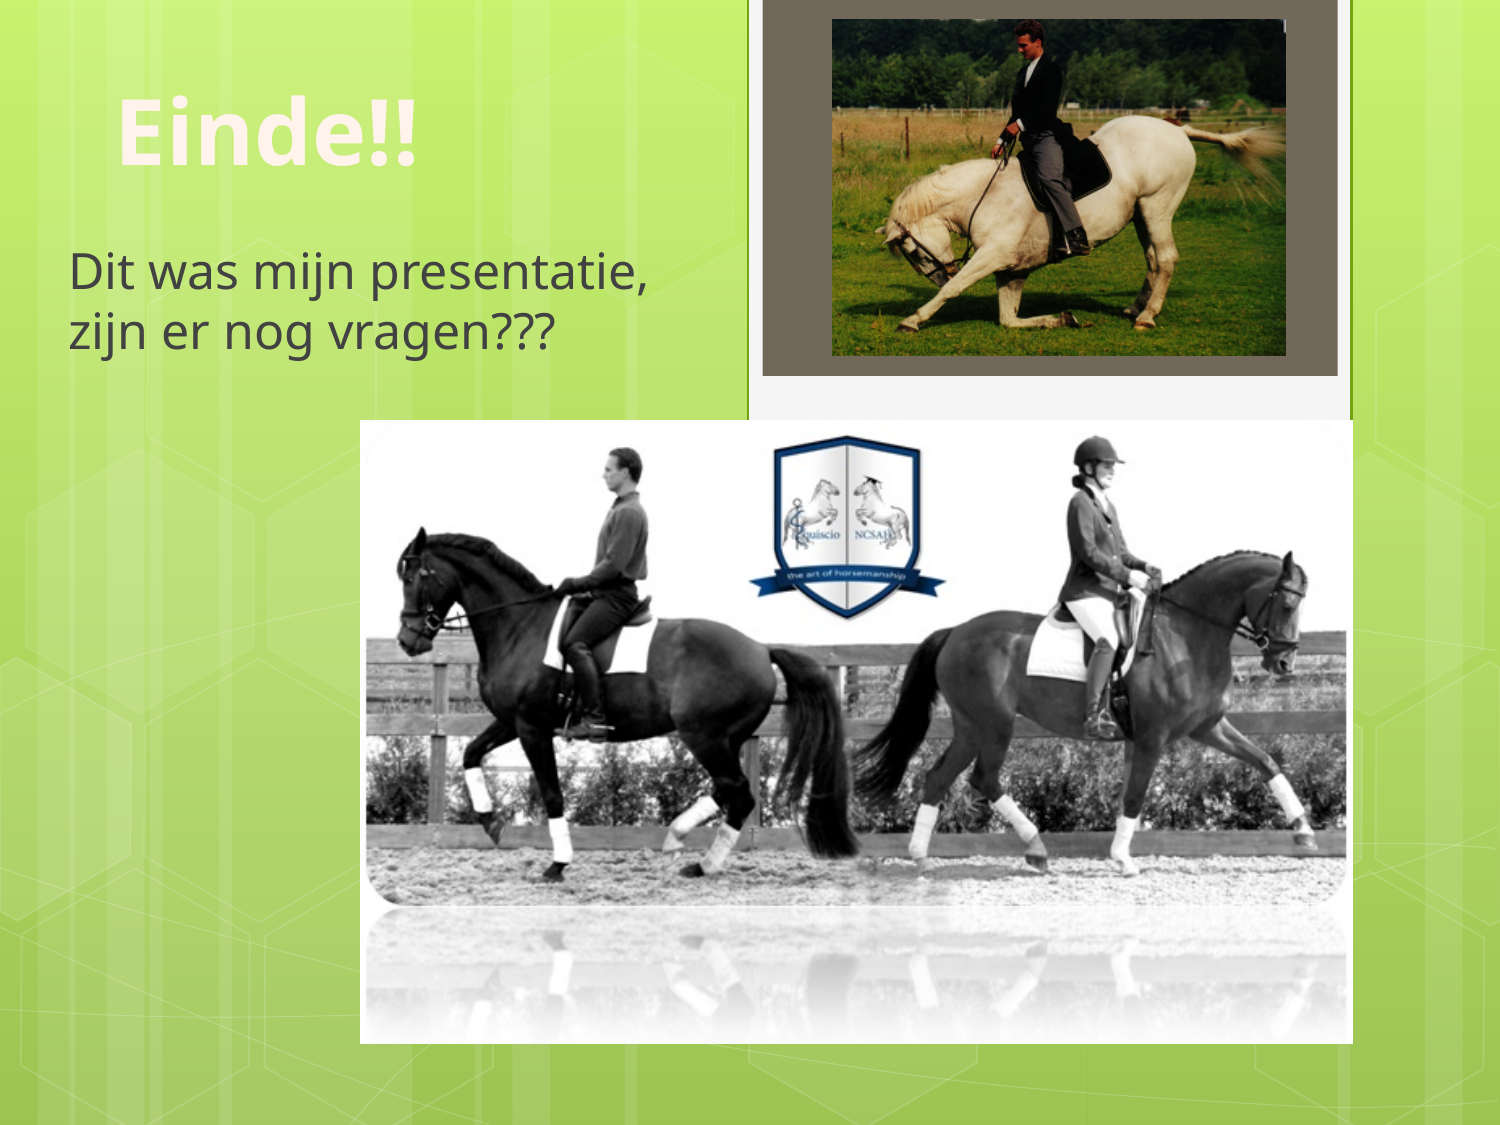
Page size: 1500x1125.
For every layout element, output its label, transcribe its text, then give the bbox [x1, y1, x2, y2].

subtitle Dit was mijn presentatie, zijn er nog vragen??? [53, 231, 715, 492]
picture [359, 420, 1353, 1045]
picture [832, 18, 1286, 356]
text_box Einde!! [100, 66, 457, 191]
